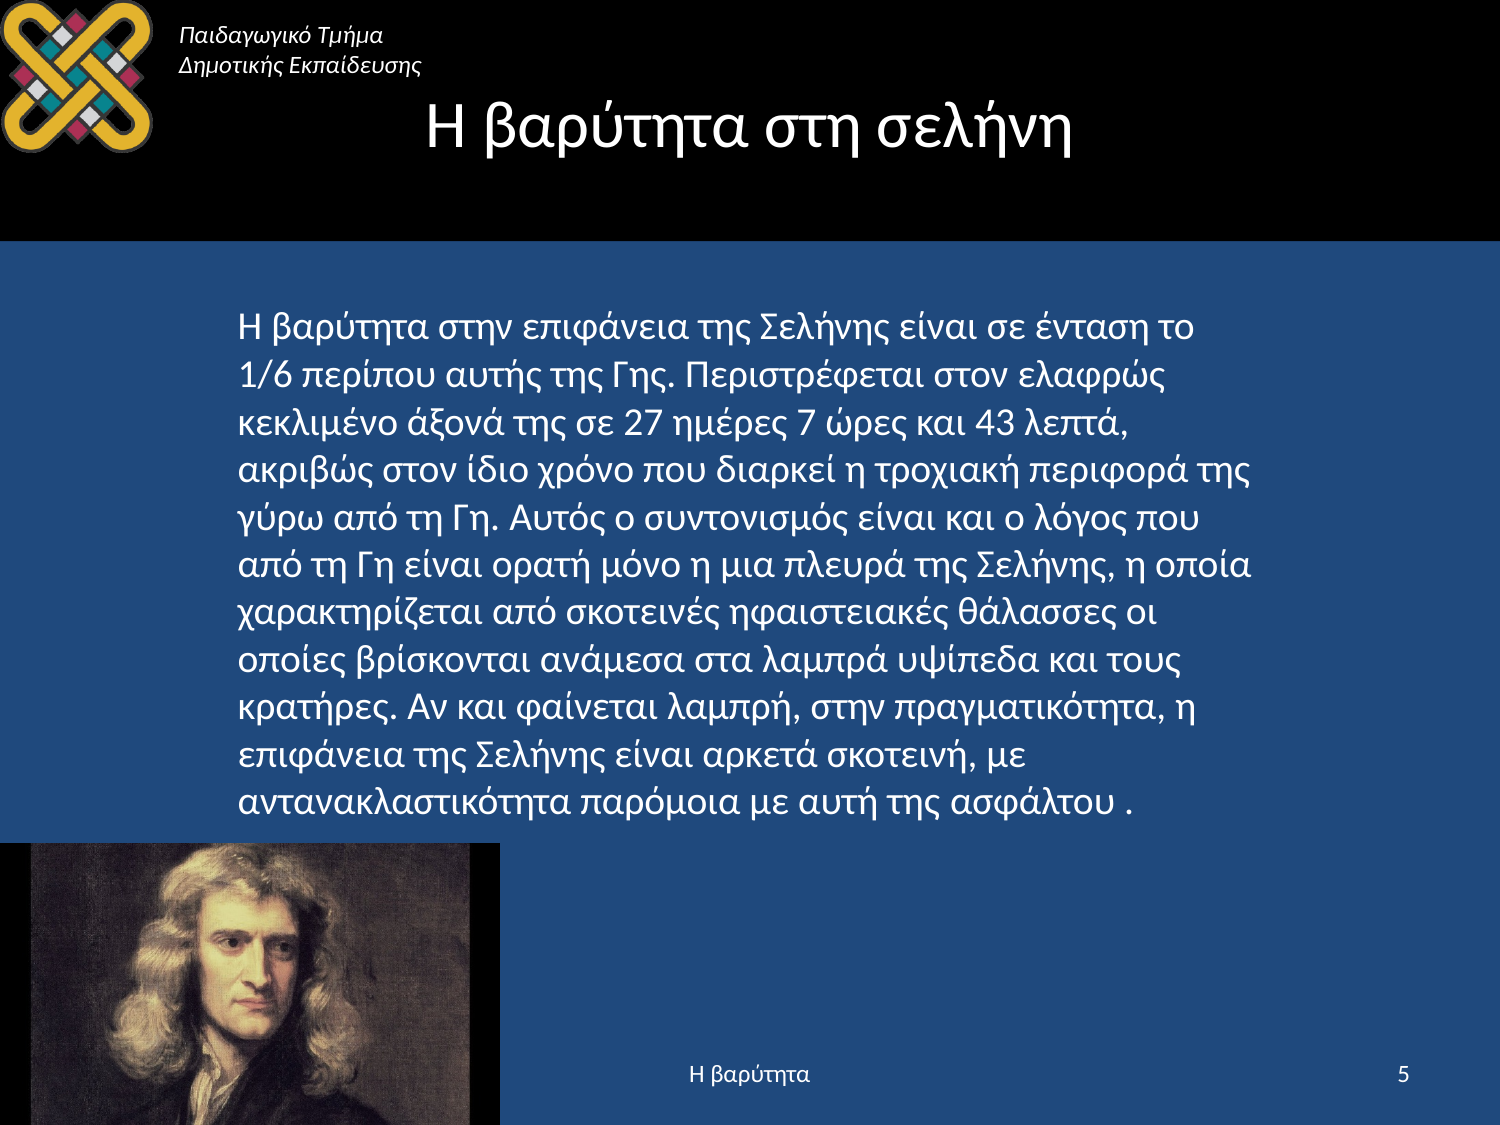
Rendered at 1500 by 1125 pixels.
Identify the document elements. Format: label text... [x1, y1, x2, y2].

slide_number 5 [1074, 1042, 1425, 1103]
picture [0, 843, 501, 1125]
title Η βαρύτητα στη σελήνη [0, 0, 1500, 242]
footer Η βαρύτητα [512, 1042, 988, 1103]
picture [0, 0, 153, 153]
text_box Παιδαγωγικό Τμήμα Δημοτικής Εκπαίδευσης [163, 11, 481, 87]
subtitle Η βαρύτητα στην επιφάνεια της Σελήνης είναι σε ένταση το 1/6 περίπου αυτής της Γης. Περιστρέφεται στον ελαφρώς κεκλιμένο άξονά της σε 27 ημέρες 7 ώρες και 43 λεπτά, ακριβώς στον ίδιο χρόνο που διαρκεί η τροχιακή περιφορά της γύρω από τη Γη. Αυτός ο συντονισμός είναι και ο λόγος που από τη Γη είναι ορατή μόνο η μια πλευρά της Σελήνης, η οποία χαρακτηρίζεται από σκοτεινές ηφαιστειακές θάλασσες οι οποίες βρίσκονται ανάμεσα στα λαμπρά υψίπεδα και τους κρατήρες. Αν και φαίνεται λαμπρή, στην πραγματικότητα, η επιφάνεια της Σελήνης είναι αρκετά σκοτεινή, με αντανακλαστικότητα παρόμοια με αυτή της ασφάλτου . [222, 292, 1273, 961]
